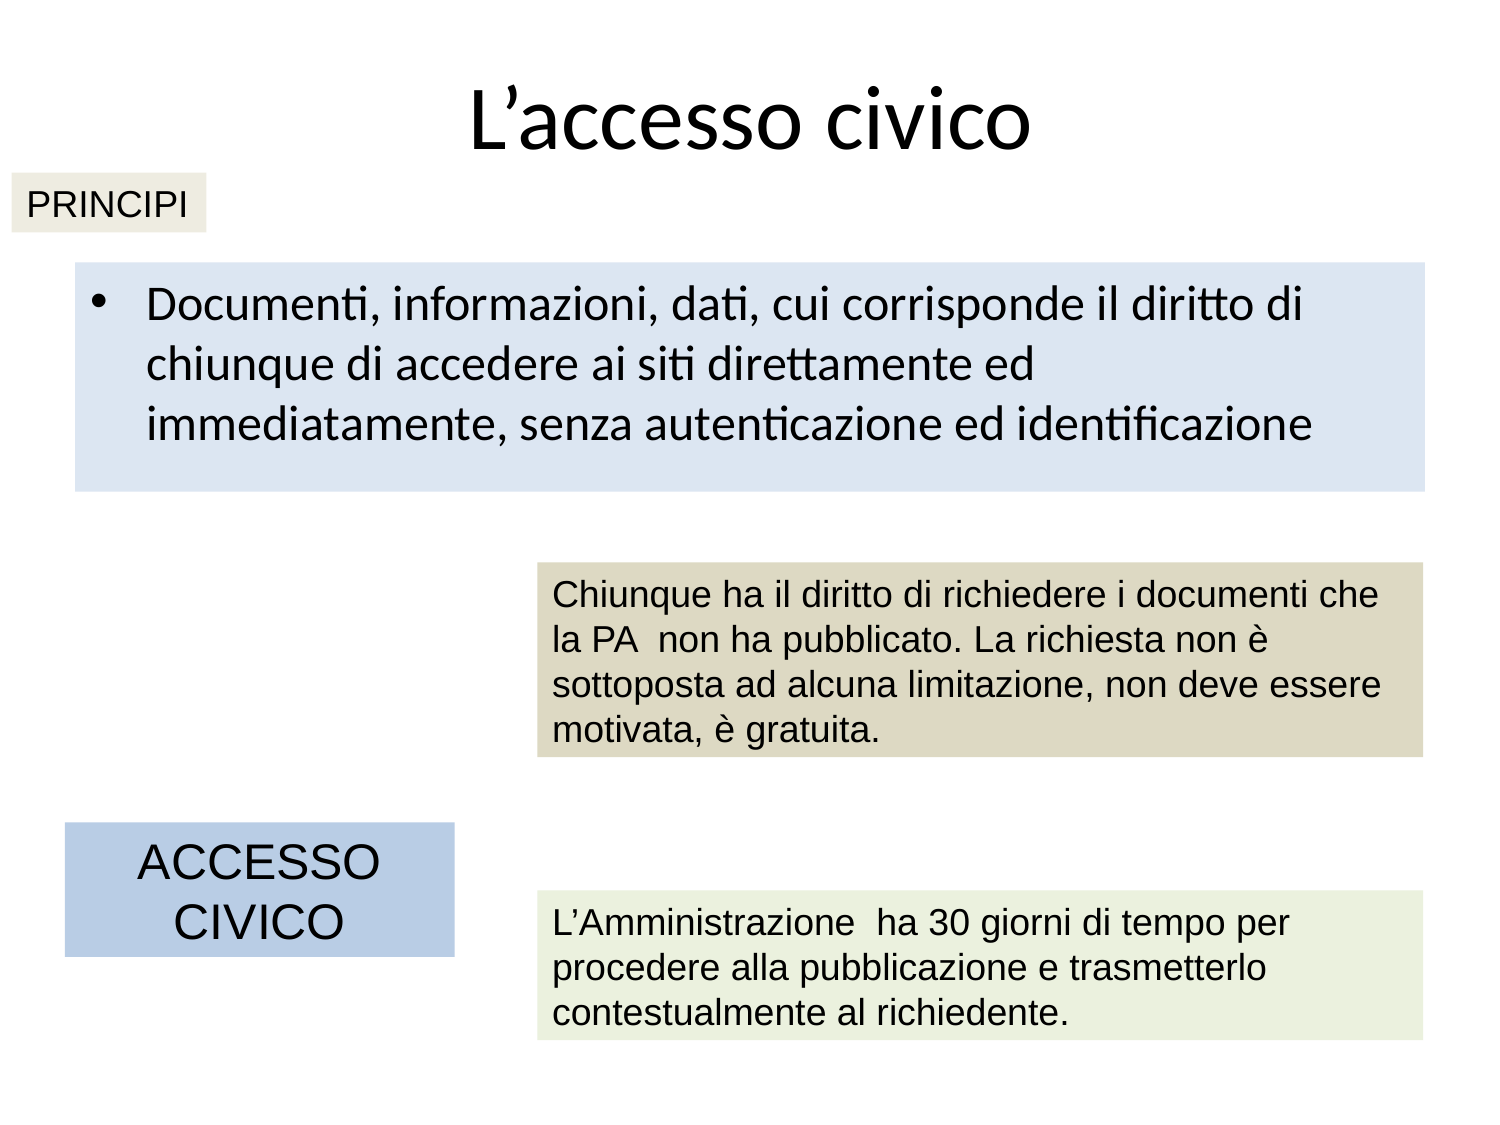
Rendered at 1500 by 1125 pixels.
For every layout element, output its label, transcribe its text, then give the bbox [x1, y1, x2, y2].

text_box Chiunque ha il diritto di richiedere i documenti che la PA non ha pubblicato. La richiesta non è sottoposta ad alcuna limitazione, non deve essere motivata, è gratuita. [537, 562, 1424, 758]
text_box ACCESSO CIVICO [64, 822, 455, 957]
text_box L’Amministrazione ha 30 giorni di tempo per procedere alla pubblicazione e trasmetterlo contestualmente al richiedente. [537, 890, 1424, 1041]
title L’accesso civico [76, 18, 1427, 207]
text_box PRINCIPI [11, 172, 207, 233]
list Documenti, informazioni, dati, cui corrisponde il diritto di chiunque di accedere ai siti direttamente ed immediatamente, senza autenticazione ed identificazione [74, 262, 1426, 492]
